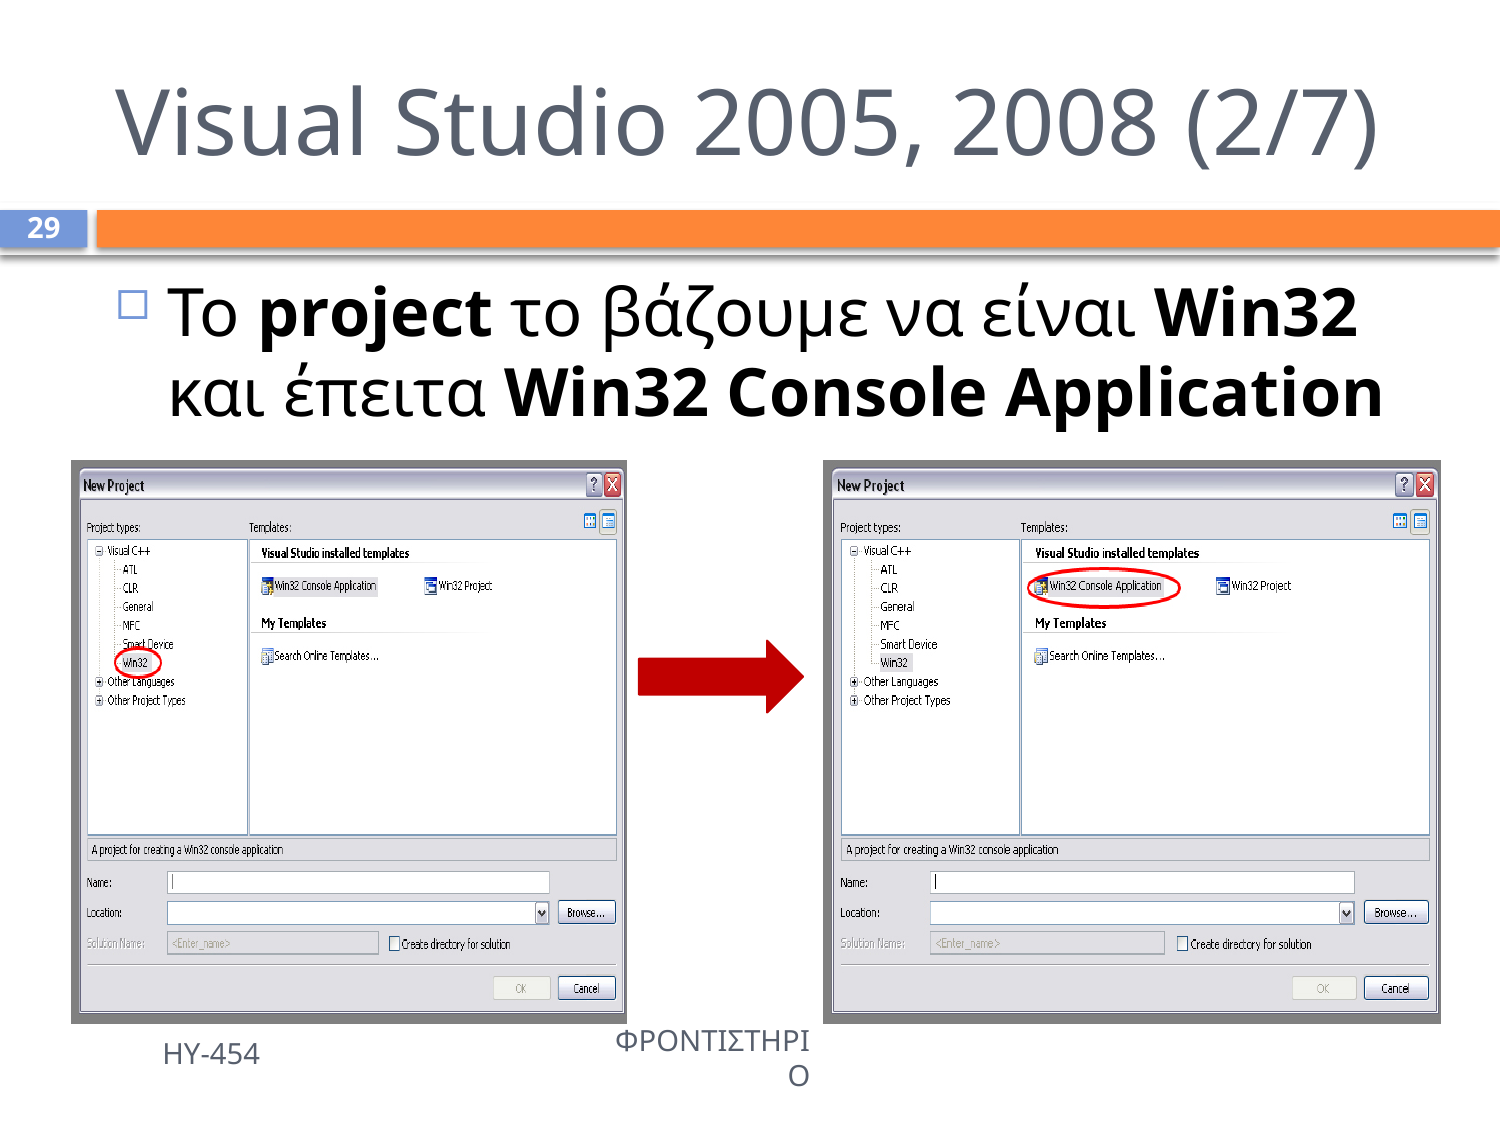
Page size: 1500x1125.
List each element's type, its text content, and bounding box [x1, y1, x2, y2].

title Visual Studio 2005, 2008 (2/7) [100, 37, 1438, 200]
list Το project το βάζουμε να είναι Win32 και έπειτα Win32 Console Application [100, 262, 1438, 1000]
footer ΗΥ-454 [99, 1034, 275, 1085]
slide_number 29 [0, 208, 88, 249]
text_box [638, 640, 804, 713]
picture [823, 460, 1441, 1024]
picture [71, 460, 627, 1024]
